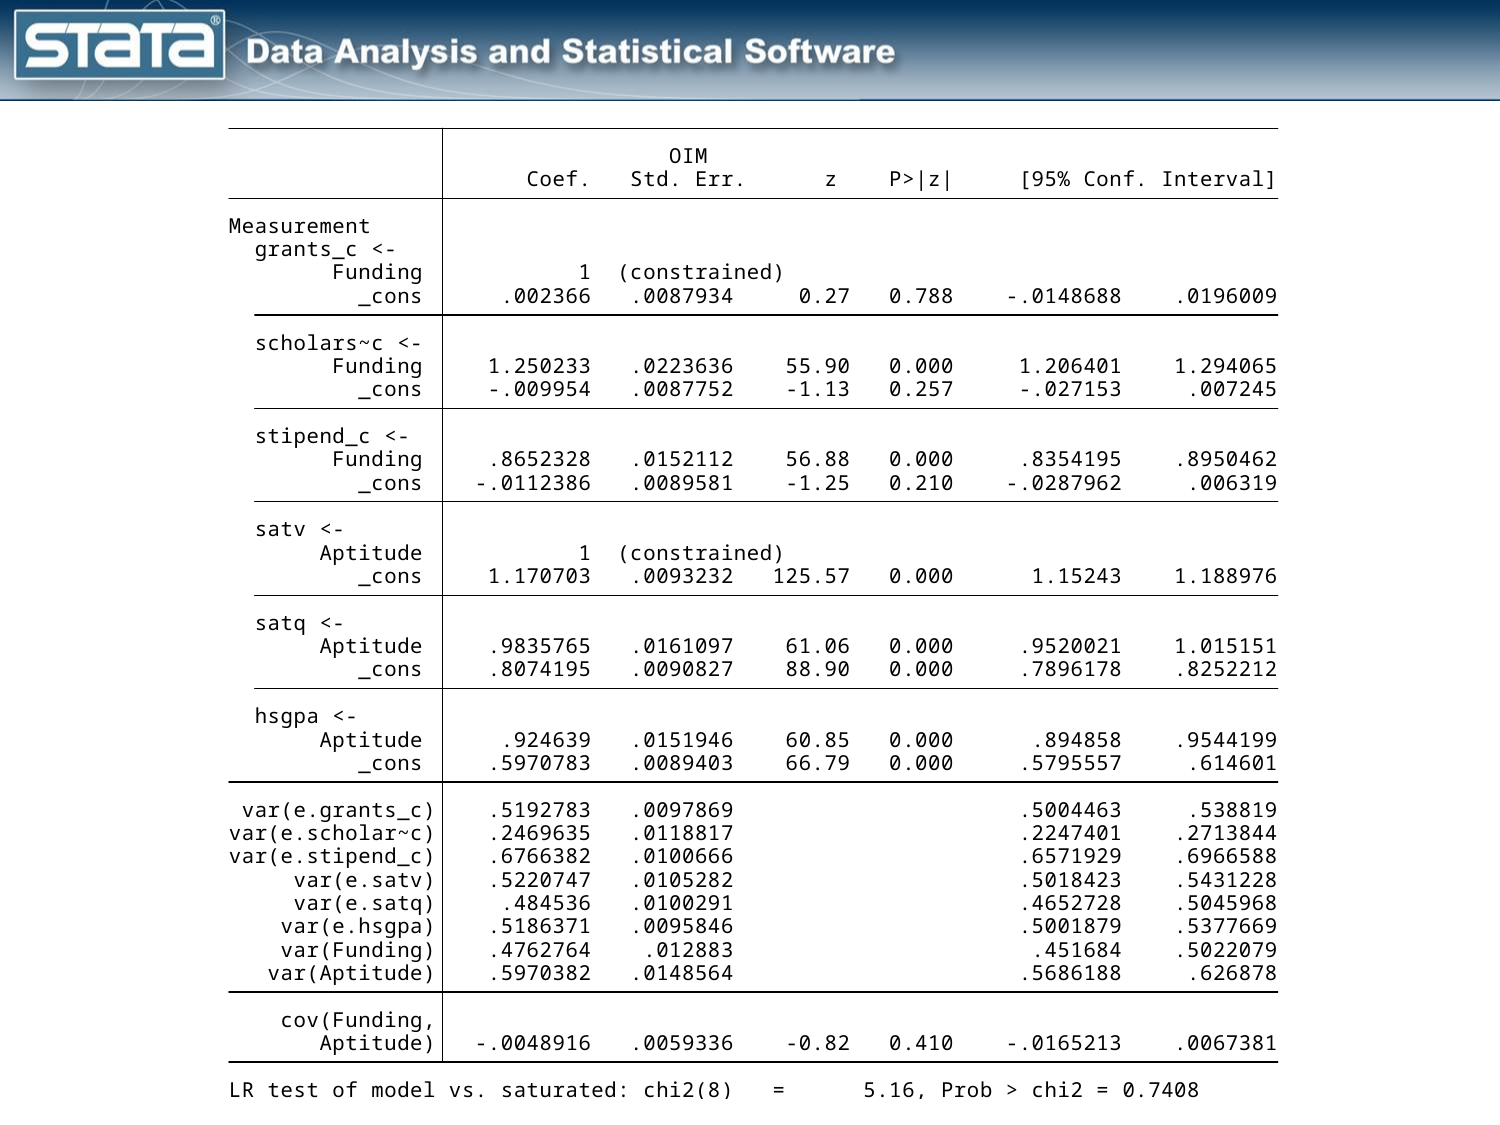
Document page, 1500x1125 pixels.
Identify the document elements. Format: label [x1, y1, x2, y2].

picture [224, 117, 1288, 1099]
picture [0, 0, 1500, 101]
